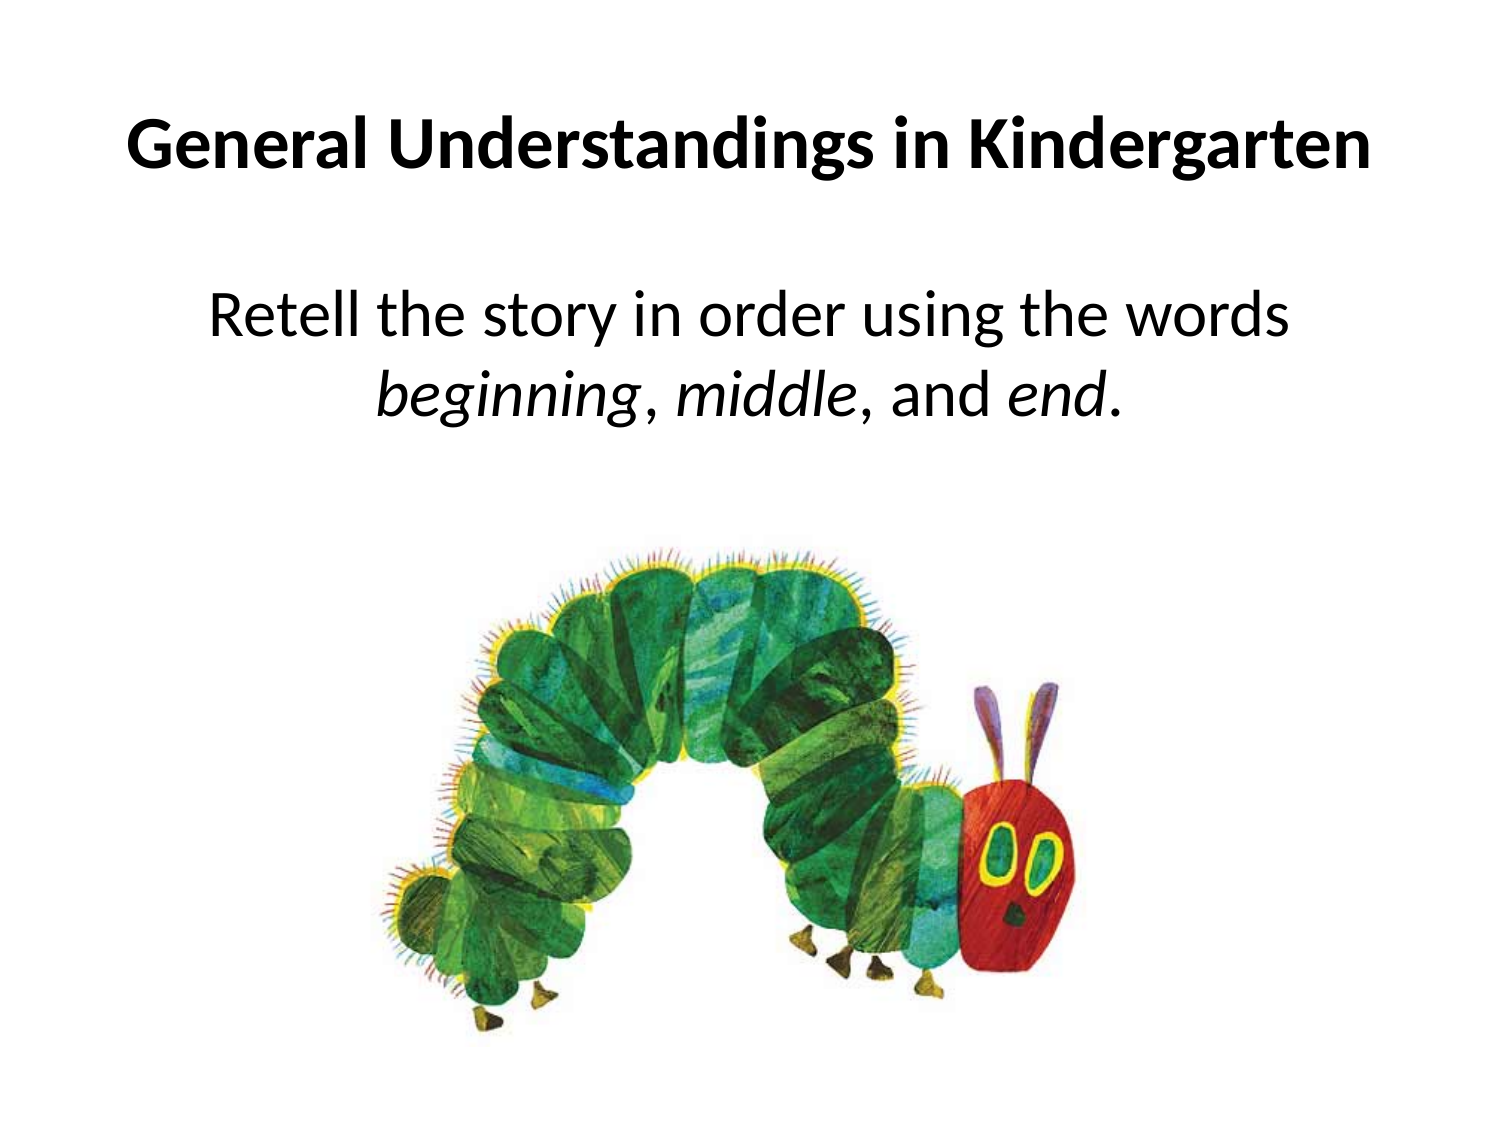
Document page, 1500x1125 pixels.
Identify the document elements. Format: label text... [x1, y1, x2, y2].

title General Understandings in Kindergarten [75, 45, 1425, 233]
picture [346, 523, 1122, 1047]
list Retell the story in order using the words beginning, middle, and end. [75, 262, 1425, 1005]
